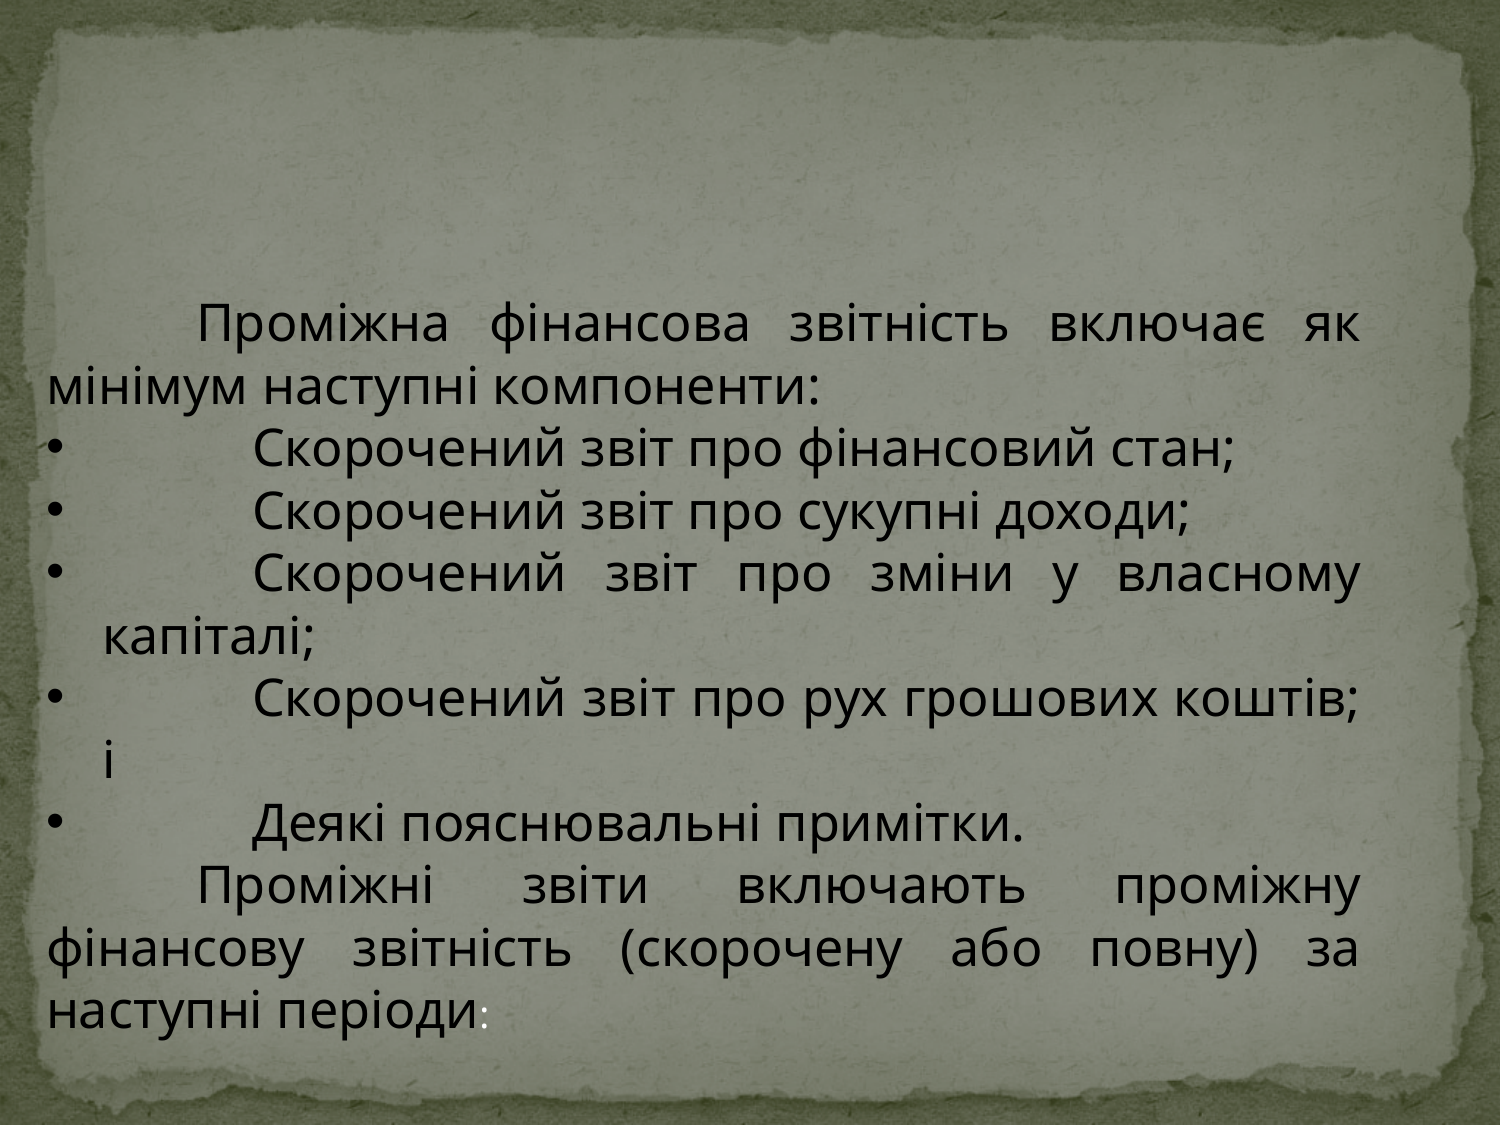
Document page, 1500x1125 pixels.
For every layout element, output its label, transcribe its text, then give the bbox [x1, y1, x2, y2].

text_box Проміжна фінансова звітність включає як мінімум наступні компоненти: Скорочений звіт про фінансовий стан; Скорочений звіт про сукупні доходи; Скорочений звіт про зміни у власному капіталі; Скорочений звіт про рух грошових коштів; і Деякі пояснювальні примітки. Проміжні звіти включають проміжну фінансову звітність (скорочену або повну) за наступні періоди: [31, 282, 1376, 1047]
